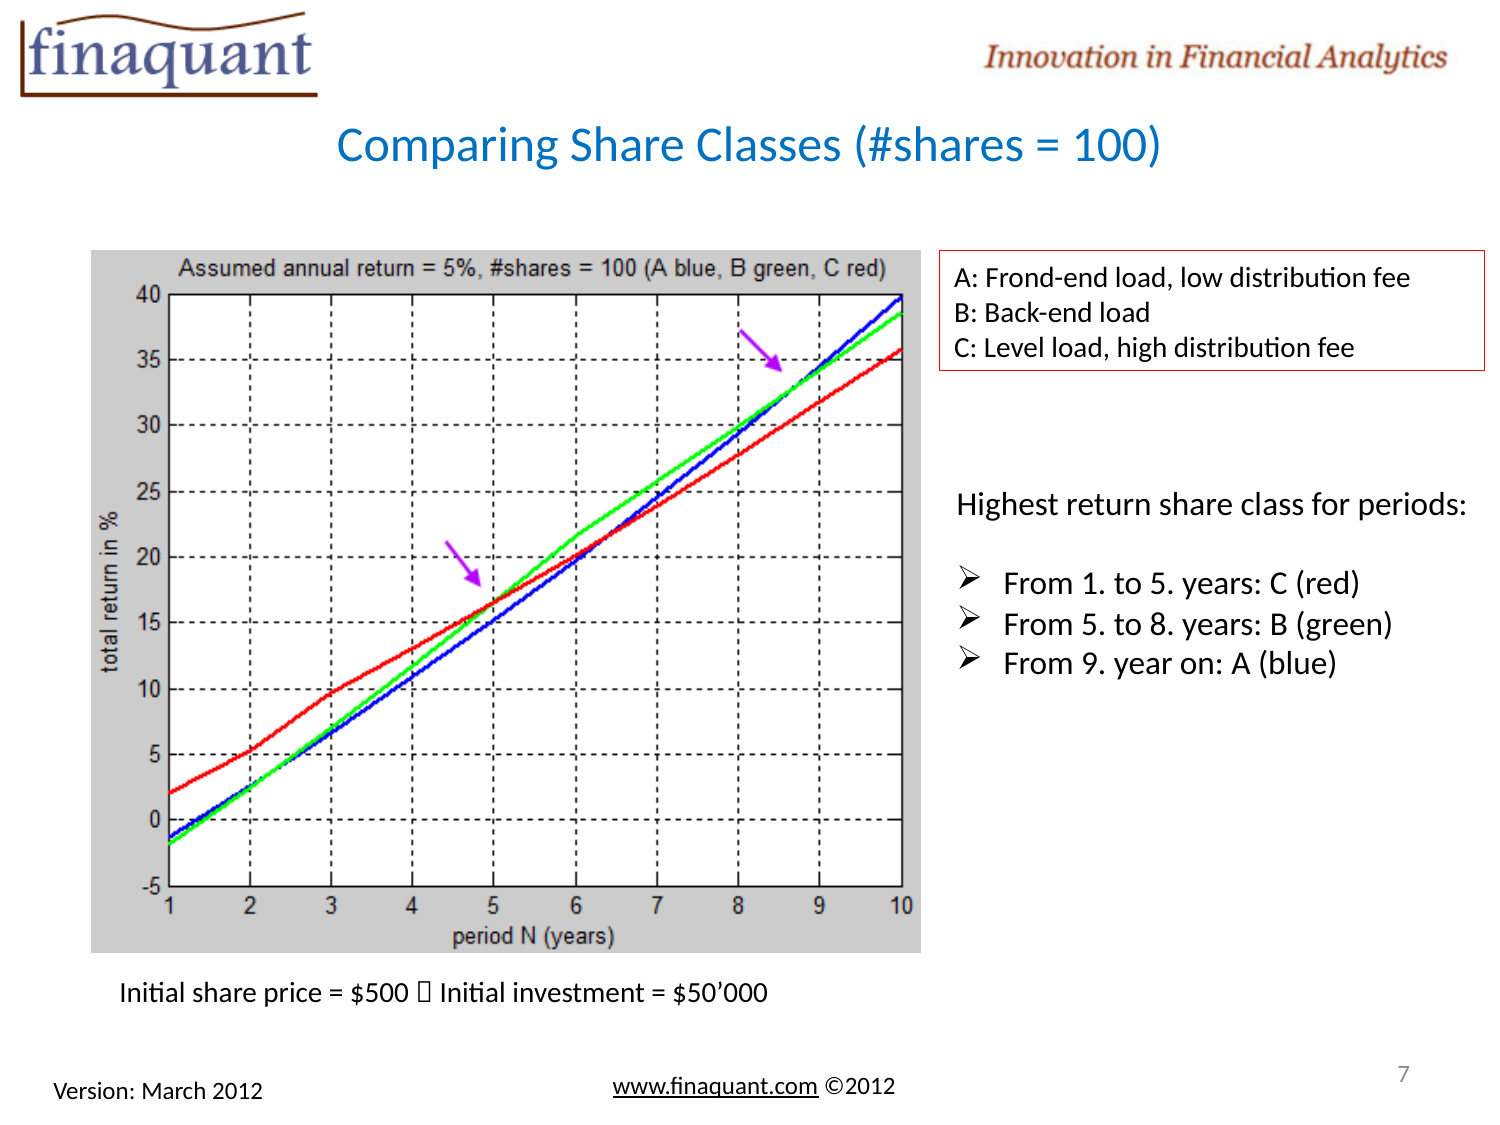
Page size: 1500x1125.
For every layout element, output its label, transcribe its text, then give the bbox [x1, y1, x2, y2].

picture [91, 250, 921, 953]
text_box www.finaquant.com ©2012 [597, 1062, 911, 1108]
picture [965, 25, 1464, 88]
slide_number 7 [1074, 1042, 1425, 1103]
picture [12, 5, 326, 104]
text_box A: Frond-end load, low distribution fee B: Back-end load C: Level load, high distribution fee [939, 250, 1485, 371]
title Comparing Share Classes (#shares = 100) [75, 107, 1425, 175]
text_box Initial share price = $500  Initial investment = $50’000 [104, 965, 784, 1016]
text_box Version: March 2012 [38, 1067, 279, 1112]
text_box Highest return share class for periods: From 1. to 5. years: C (red) From 5. to 8. years: B (green) From 9. year on: A (blue) [941, 474, 1484, 689]
